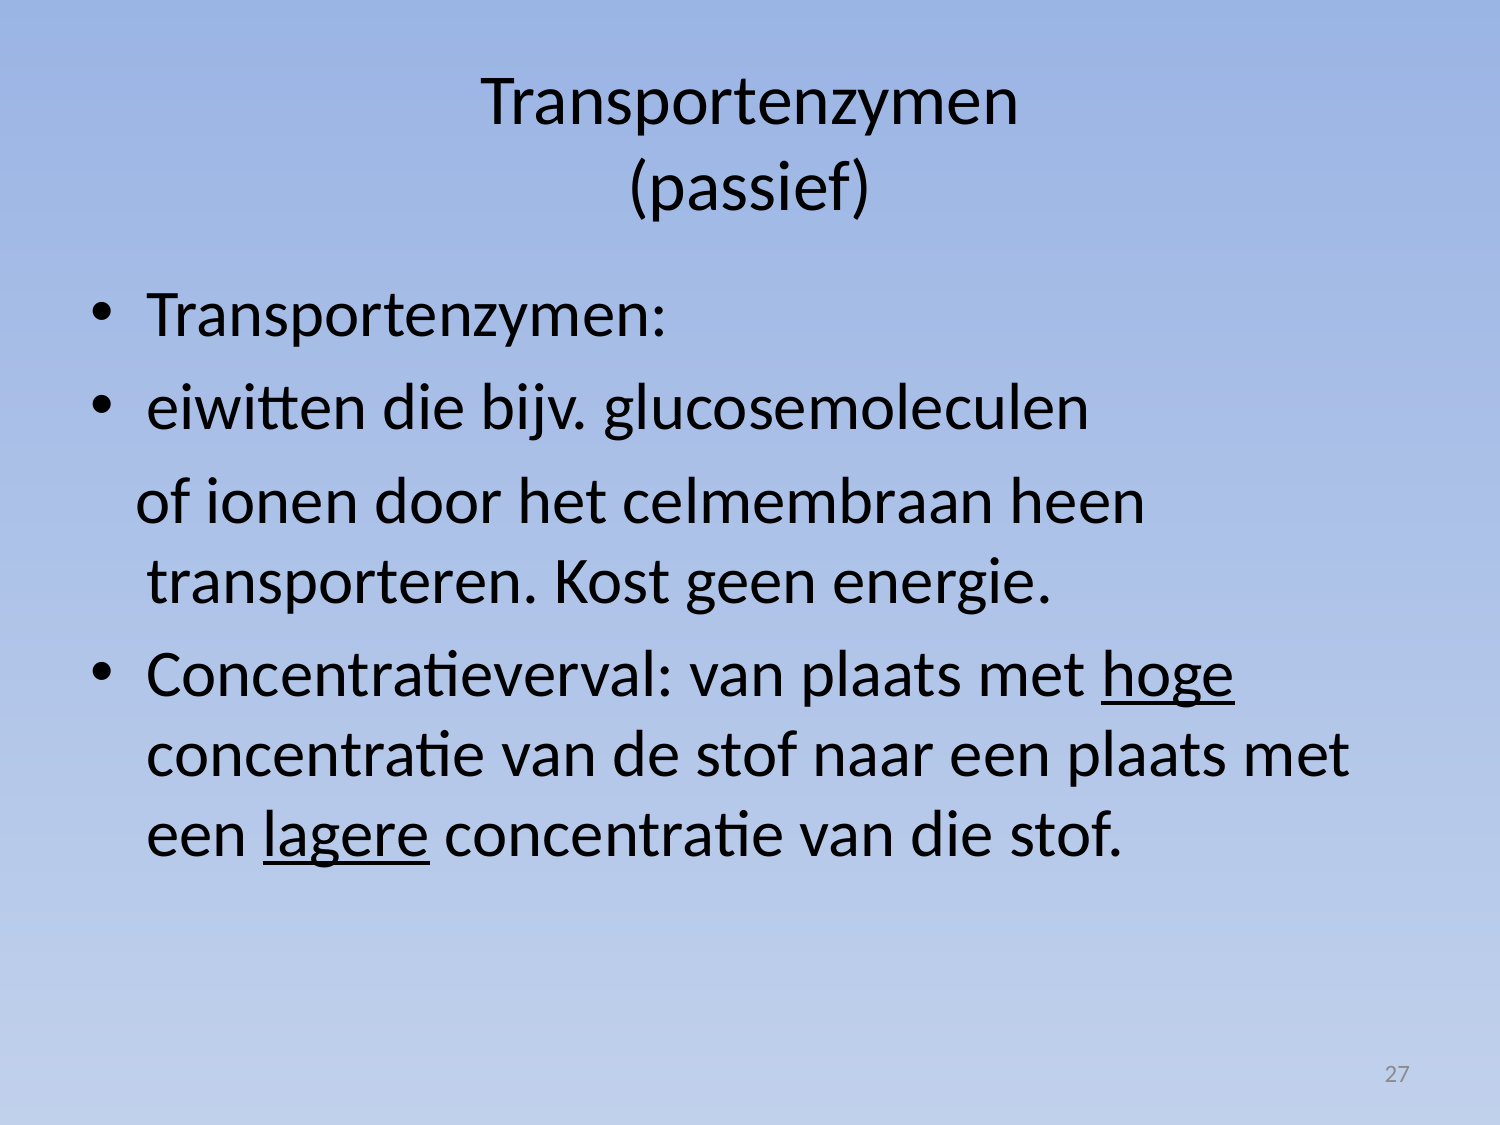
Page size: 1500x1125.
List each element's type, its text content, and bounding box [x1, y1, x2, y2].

title Transportenzymen (passief) [75, 45, 1425, 233]
slide_number 27 [1074, 1042, 1425, 1103]
list Transportenzymen: eiwitten die bijv. glucosemoleculen of ionen door het celmembraan heen transporteren. Kost geen energie. Concentratieverval: van plaats met hoge concentratie van de stof naar een plaats met een lagere concentratie van die stof. [75, 262, 1425, 1005]
